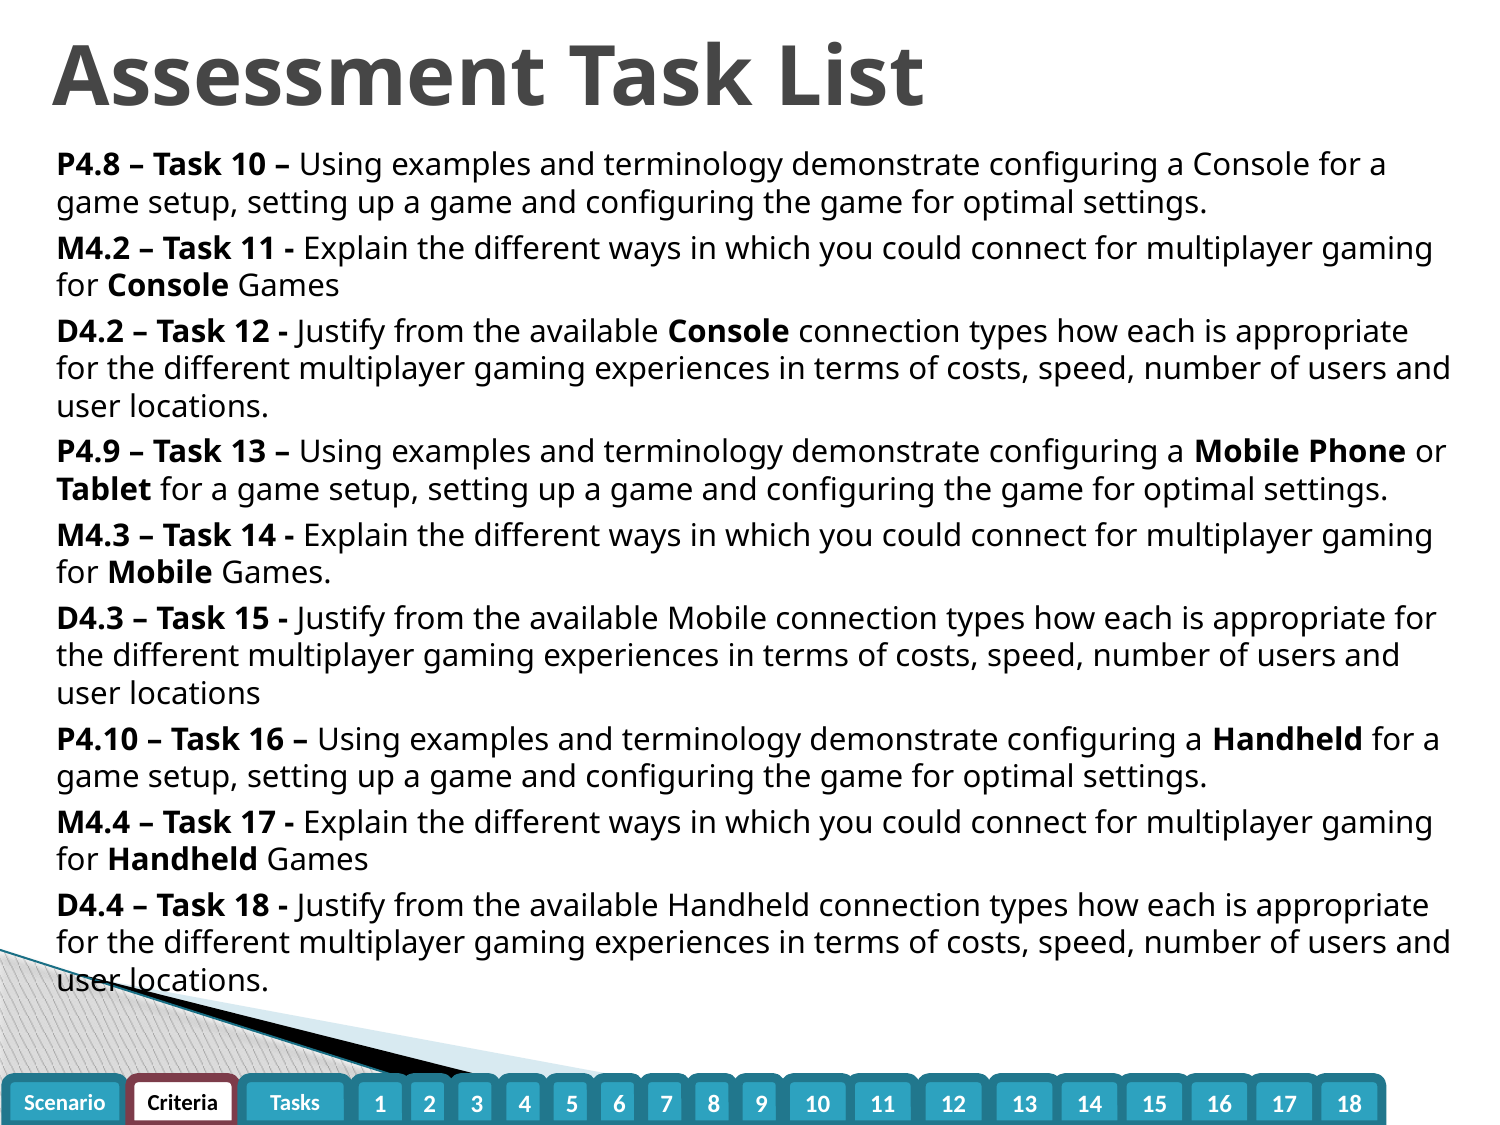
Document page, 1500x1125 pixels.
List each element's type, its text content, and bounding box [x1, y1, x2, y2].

list P4.8 – Task 10 – Using examples and terminology demonstrate configuring a Console for a game setup, setting up a game and configuring the game for optimal settings. M4.2 – Task 11 - Explain the different ways in which you could connect for multiplayer gaming for Console Games D4.2 – Task 12 - Justify from the available Console connection types how each is appropriate for the different multiplayer gaming experiences in terms of costs, speed, number of users and user locations. P4.9 – Task 13 – Using examples and terminology demonstrate configuring a Mobile Phone or Tablet for a game setup, setting up a game and configuring the game for optimal settings. M4.3 – Task 14 - Explain the different ways in which you could connect for multiplayer gaming for Mobile Games. D4.3 – Task 15 - Justify from the available Mobile connection types how each is appropriate for the different multiplayer gaming experiences in terms of costs, speed, number of users and user locations P4.10 – Task 16 – Using examples and terminology demonstrate configuring a Handheld for a game setup, setting up a game and configuring the game for optimal settings. M4.4 – Task 17 - Explain the different ways in which you could connect for multiplayer gaming for Handheld Games D4.4 – Task 18 - Justify from the available Handheld connection types how each is appropriate for the different multiplayer gaming experiences in terms of costs, speed, number of users and user locations. [41, 137, 1471, 1035]
title Assessment Task List [37, 19, 1471, 126]
